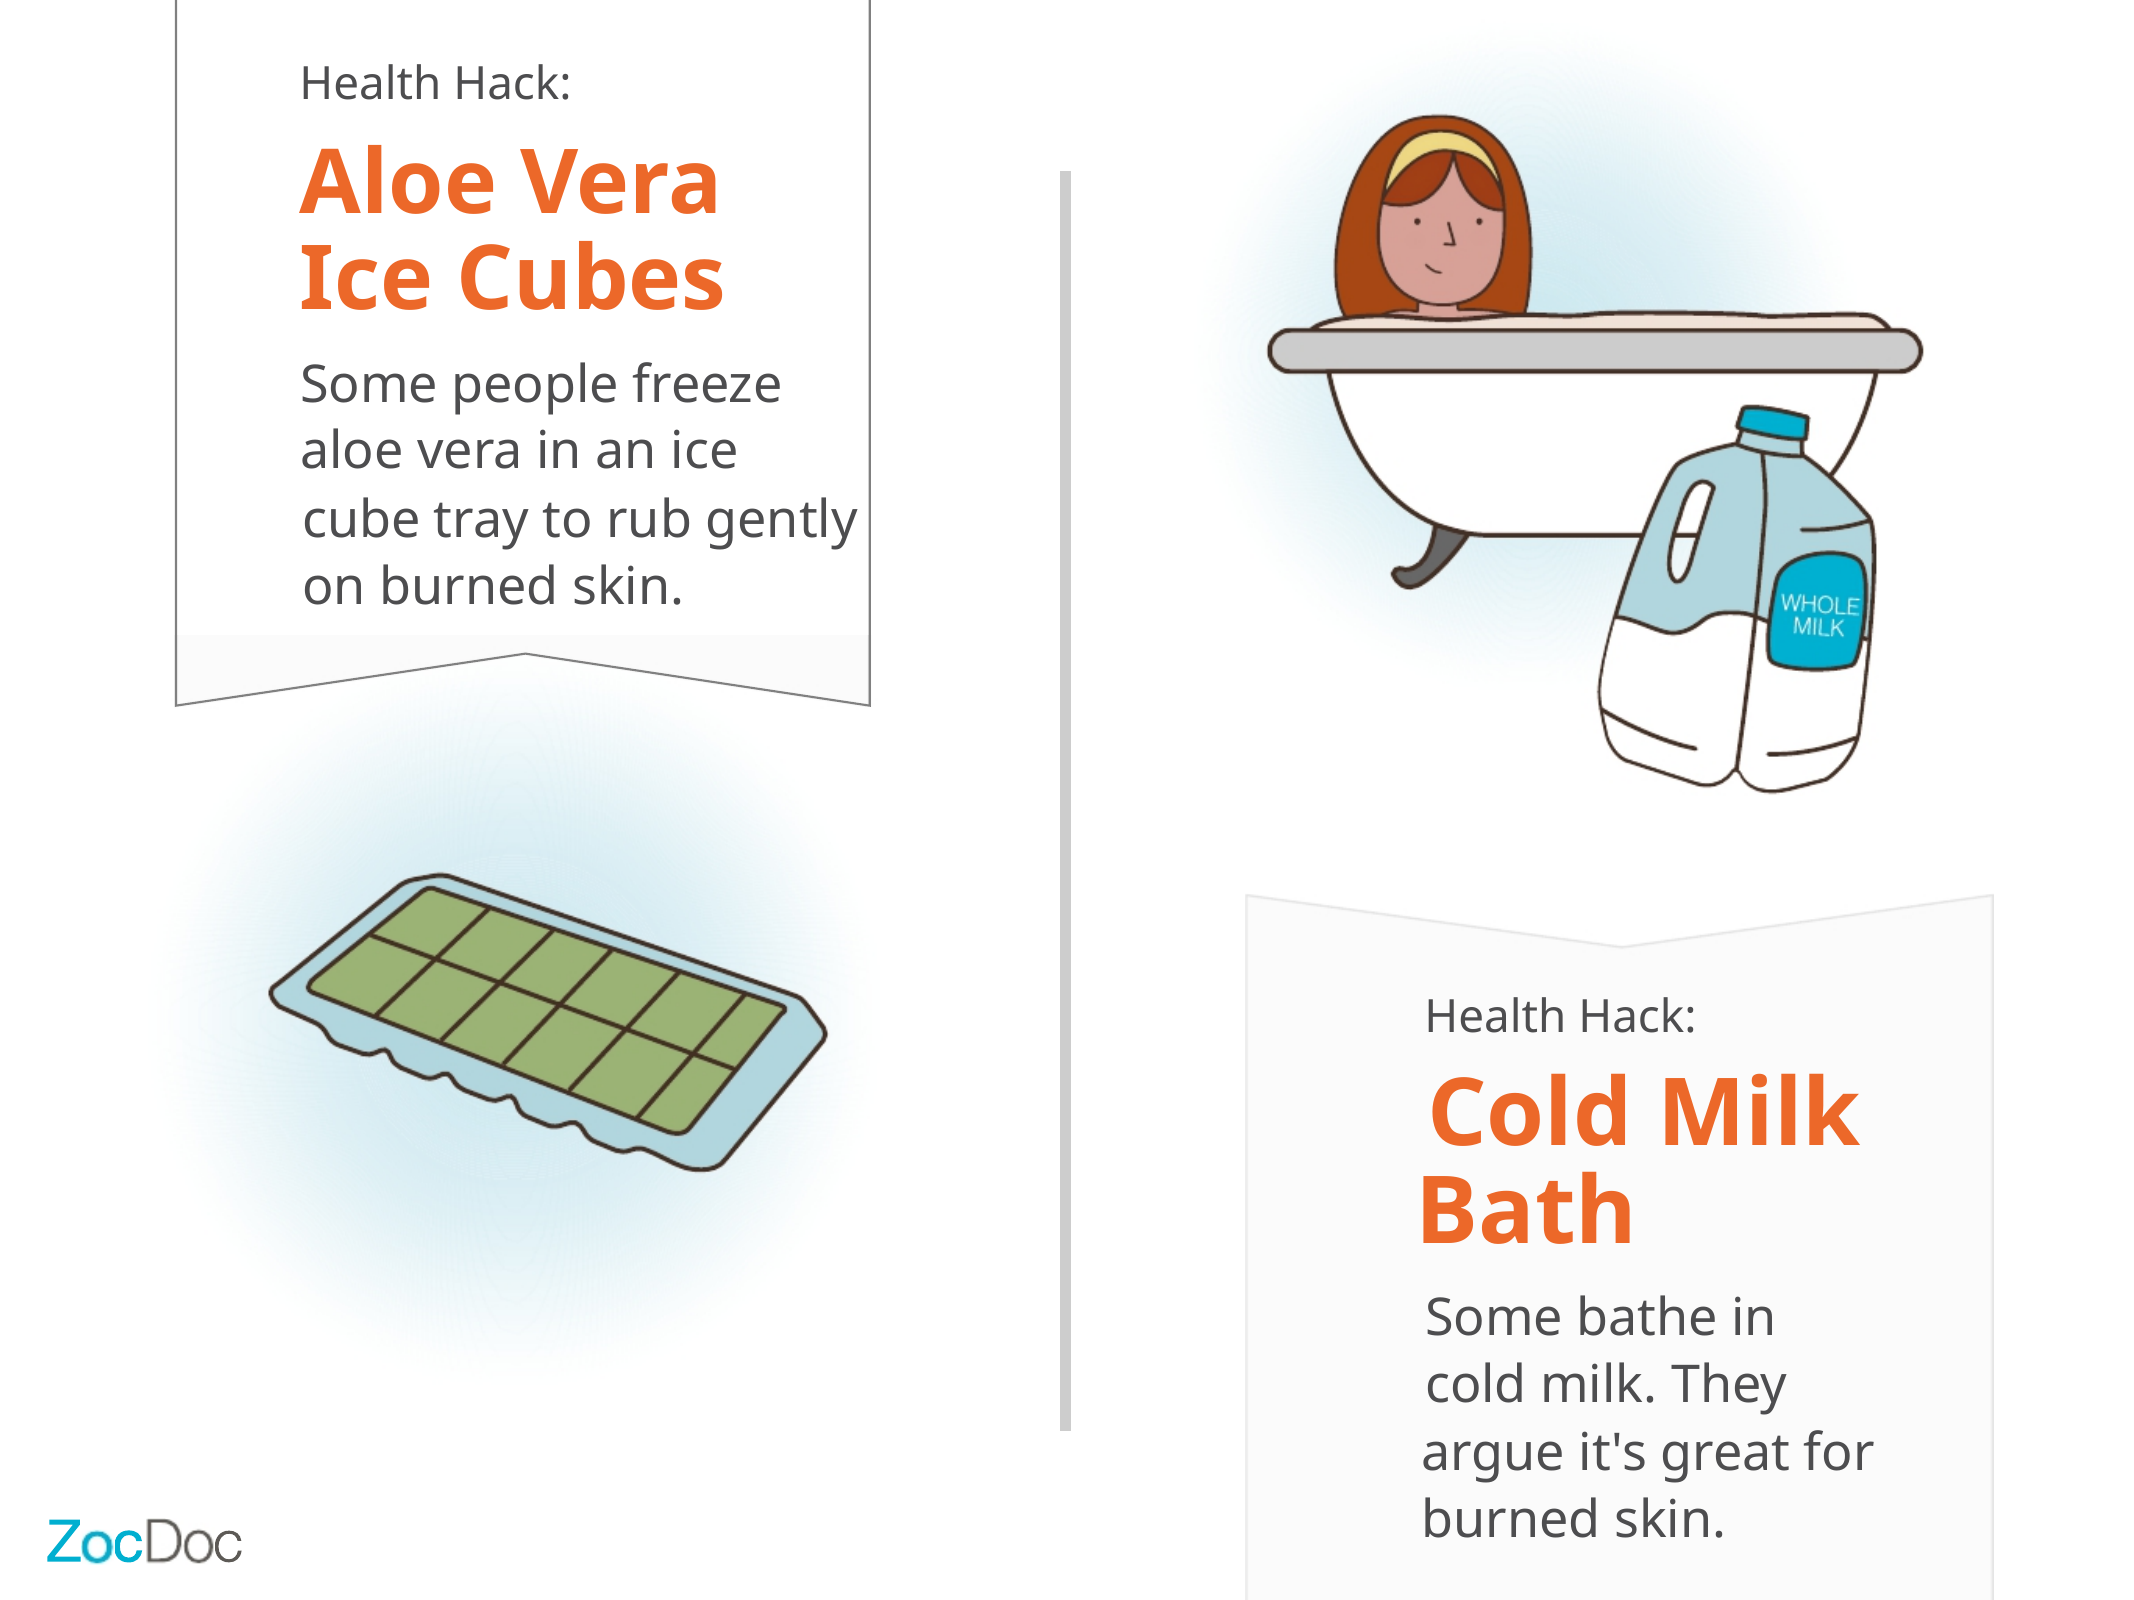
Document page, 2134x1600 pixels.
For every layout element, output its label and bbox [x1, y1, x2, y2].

text_box [220, 1530, 242, 1541]
picture [80, 1528, 115, 1565]
picture [145, 1518, 215, 1565]
text_box [175, 0, 870, 633]
text_box [220, 1550, 242, 1563]
picture [133, 635, 899, 1401]
picture [1245, 893, 1994, 1600]
text_box [118, 1530, 140, 1563]
text_box [47, 1519, 80, 1562]
picture [1178, 8, 1926, 797]
